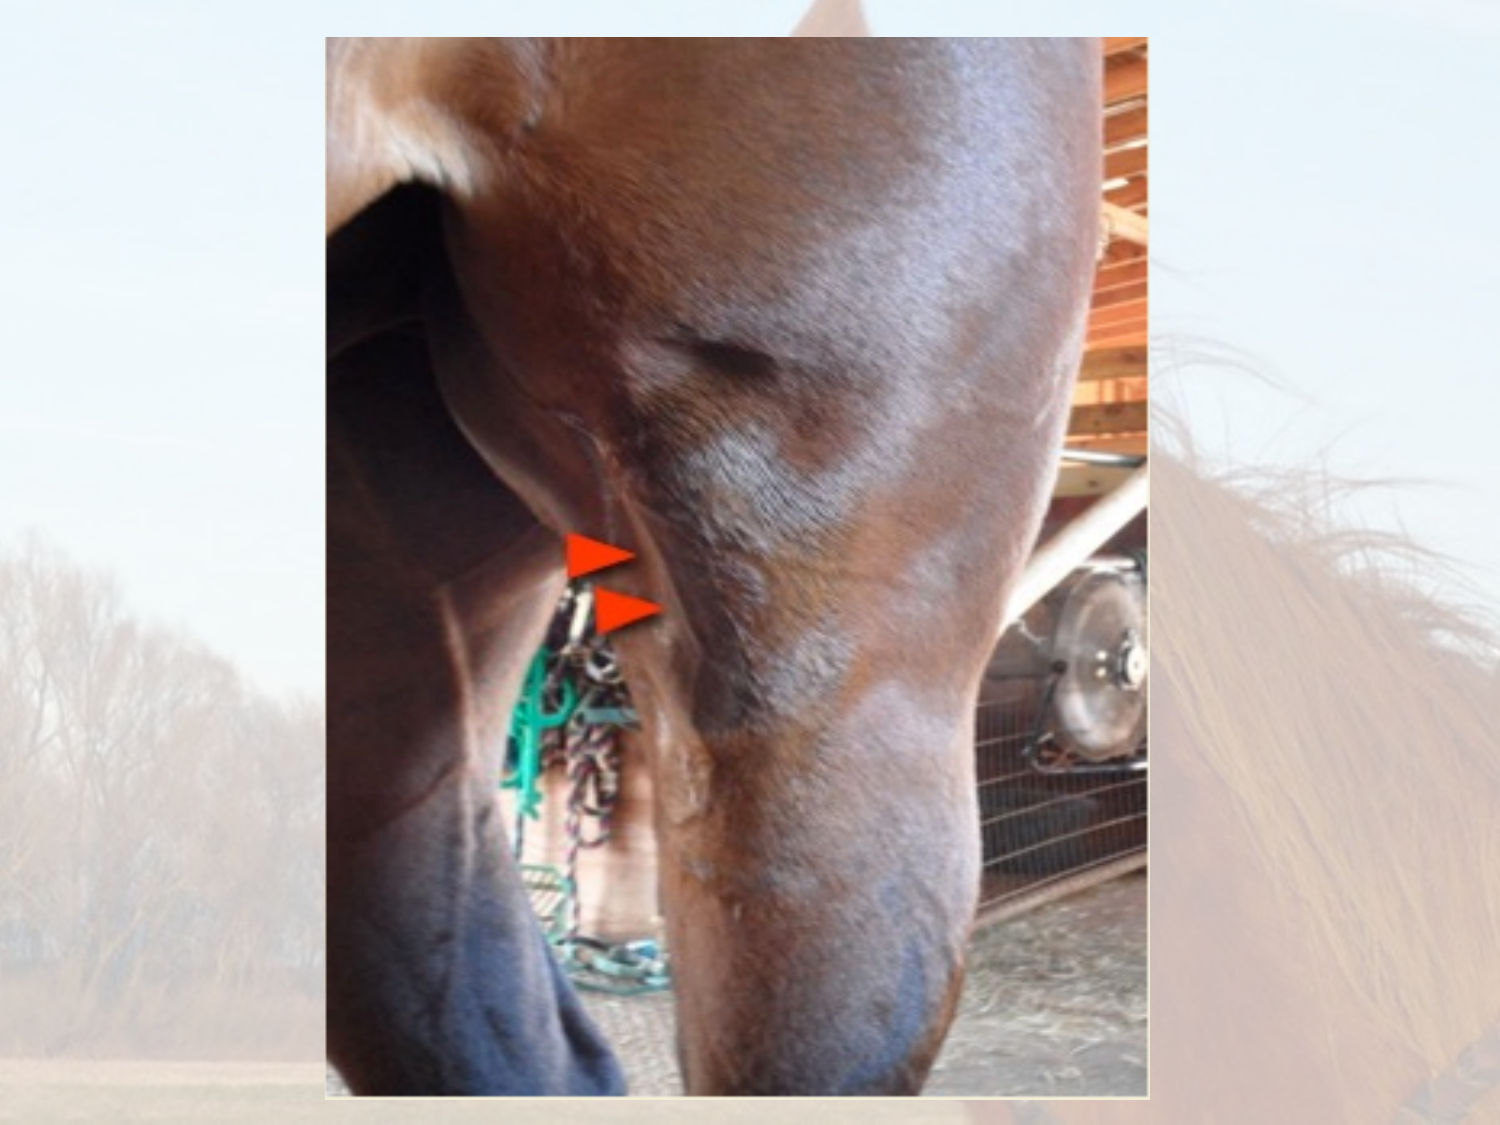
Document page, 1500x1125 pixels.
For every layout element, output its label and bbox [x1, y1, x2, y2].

picture [324, 37, 1151, 1101]
